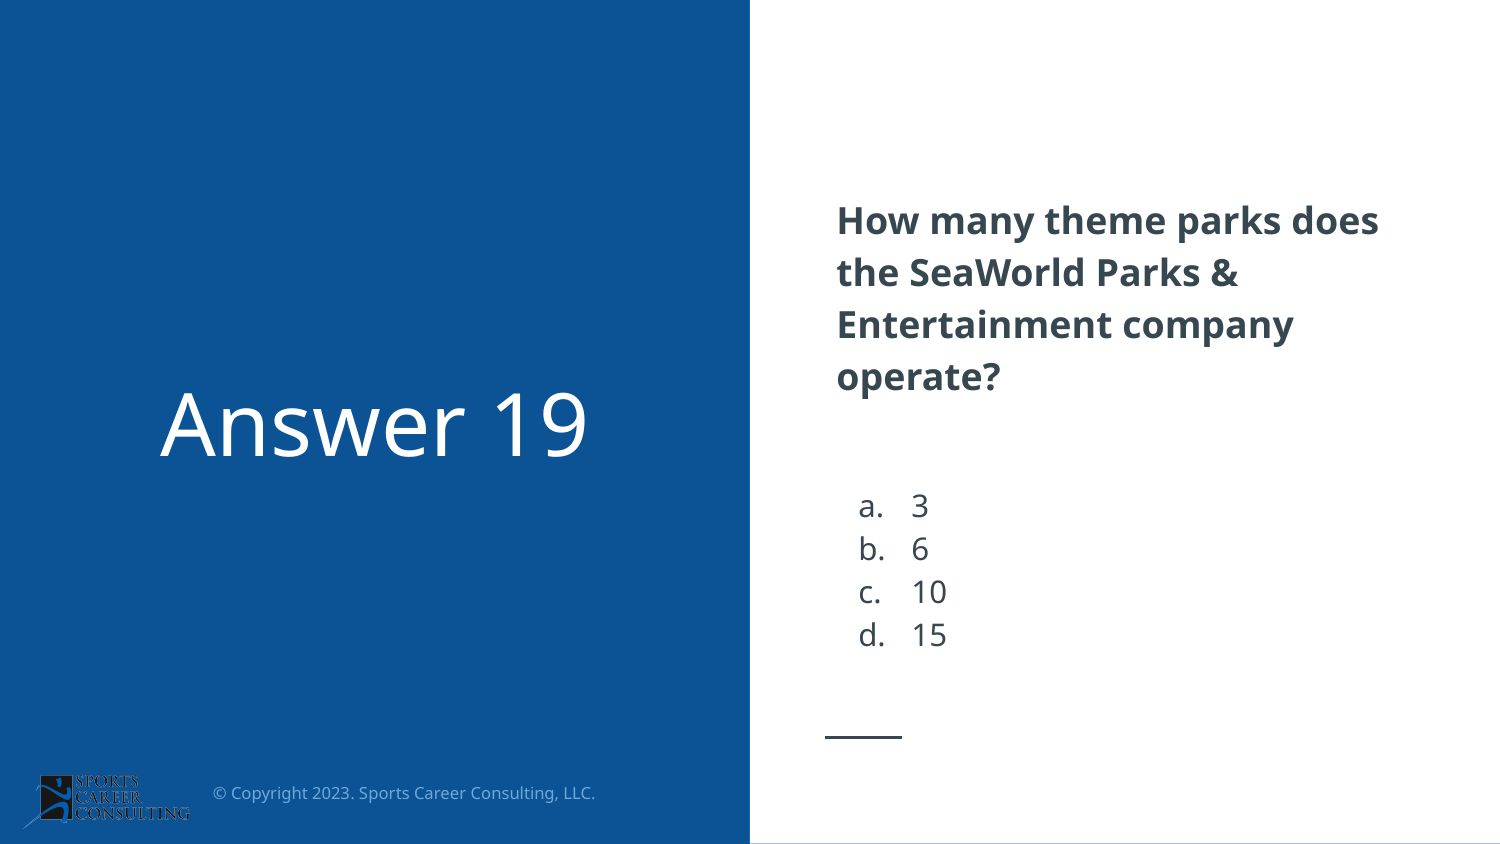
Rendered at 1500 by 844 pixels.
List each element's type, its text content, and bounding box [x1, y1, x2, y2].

picture [22, 774, 190, 829]
text_box © Copyright 2023. Sports Career Consulting, LLC. [197, 767, 750, 838]
list How many theme parks does the SeaWorld Parks & Entertainment company operate? 3 6 10 15 [821, 118, 1466, 725]
title Answer 19 [43, 298, 708, 546]
